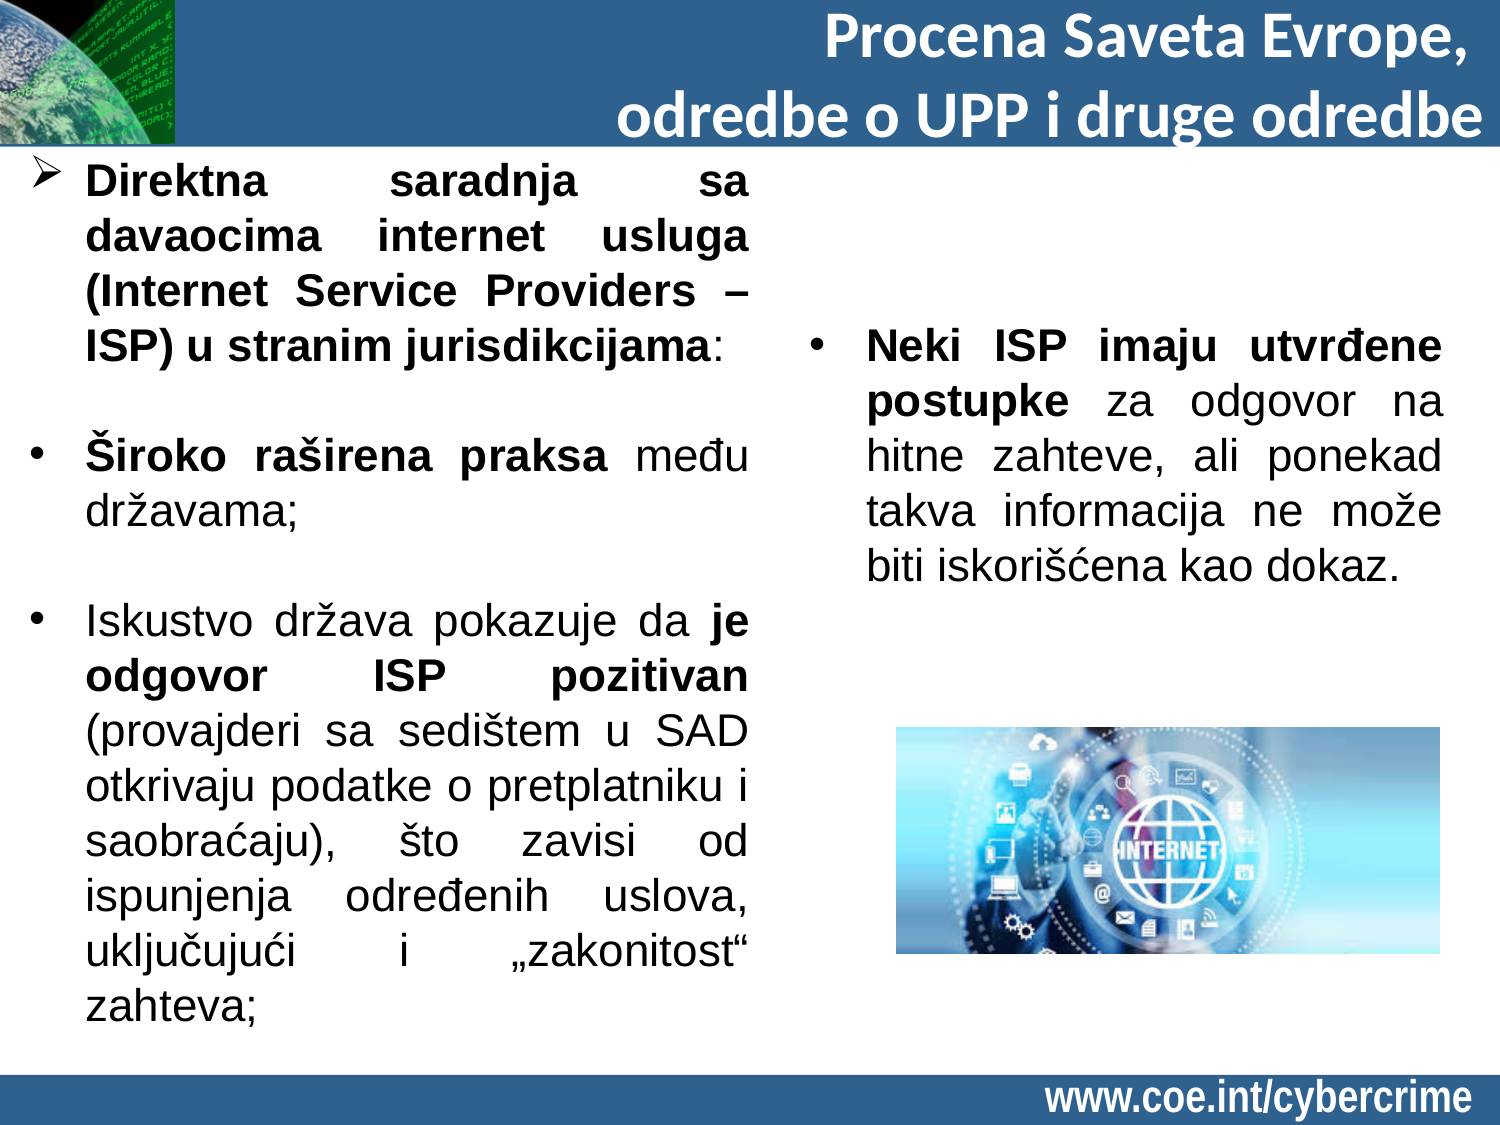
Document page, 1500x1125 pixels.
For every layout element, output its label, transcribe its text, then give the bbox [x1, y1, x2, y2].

picture [895, 726, 1441, 954]
picture [0, 0, 175, 144]
text_box Procena Saveta Evrope, odredbe o UPP i druge odredbe [179, 0, 1500, 149]
text_box Direktna saradnja sa davaocima internet usluga (Internet Service Providers – ISP) u stranim jurisdikcijama: Široko raširena praksa među državama; Iskustvo država pokazuje da je odgovor ISP pozitivan (provajderi sa sedištem u SAD otkrivaju podatke o pretplatniku i saobraćaju), što zavisi od ispunjenja određenih uslova, uključujući i „zakonitost“ zahteva; [14, 143, 765, 1093]
text_box [0, 1073, 1030, 1125]
text_box Neki ISP imaju utvrđene postupke za odgovor na hitne zahteve, ali ponekad takva informacija ne može biti iskorišćena kao dokaz. [794, 308, 1459, 599]
text_box www.coe.int/cybercrime [1030, 1059, 1500, 1125]
